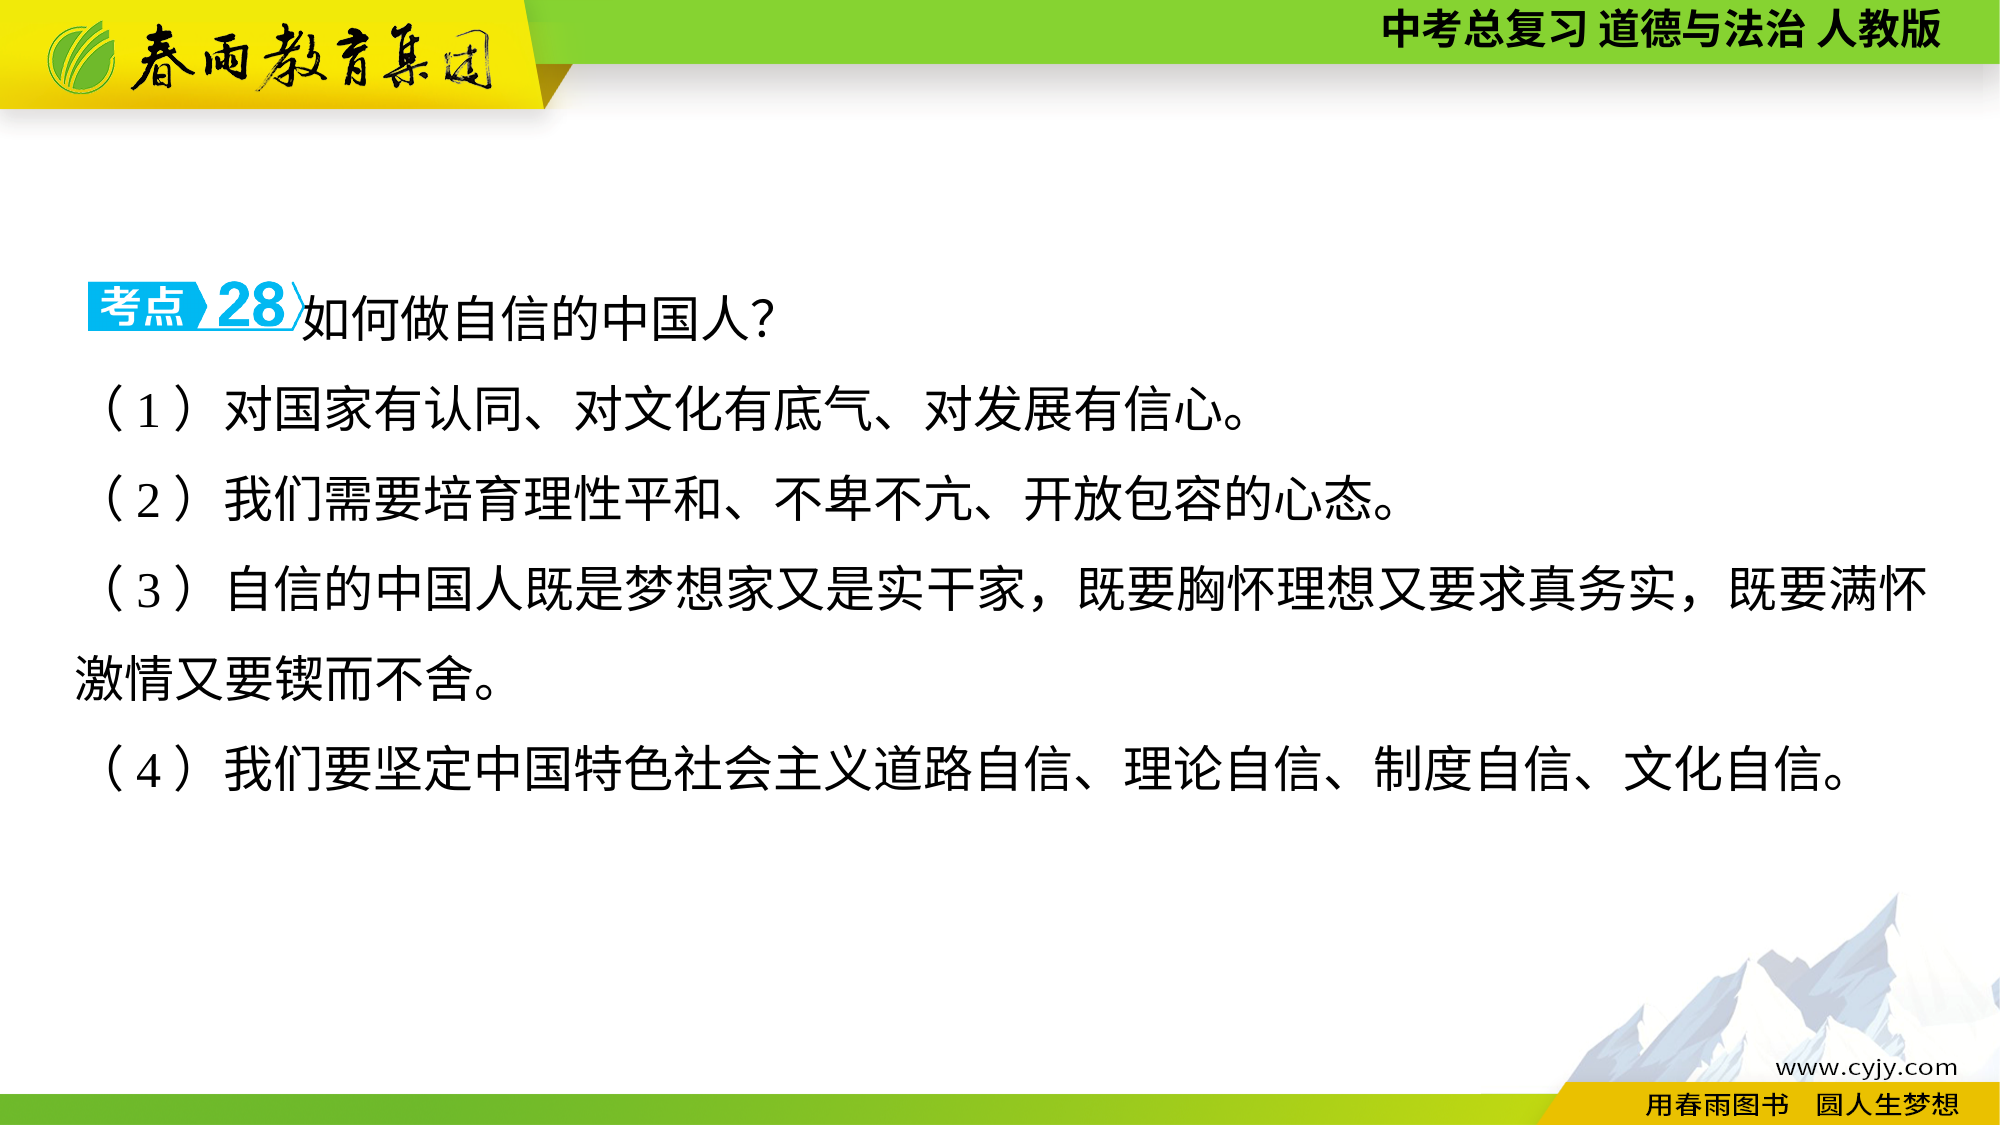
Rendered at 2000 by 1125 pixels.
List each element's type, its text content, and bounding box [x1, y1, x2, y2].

picture [0, 0, 2000, 1125]
list 如何做自信的中国人？ （1）对国家有认同、对文化有底气、对发展有信心。 （2）我们需要培育理性平和、不卑不亢、开放包容的心态。 （3）自信的中国人既是梦想家又是实干家，既要胸怀理想又要求真务实，既要满怀激情又要锲而不舍。 （4）我们要坚定中国特色社会主义道路自信、理论自信、制度自信、文化自信。 [59, 249, 1944, 799]
